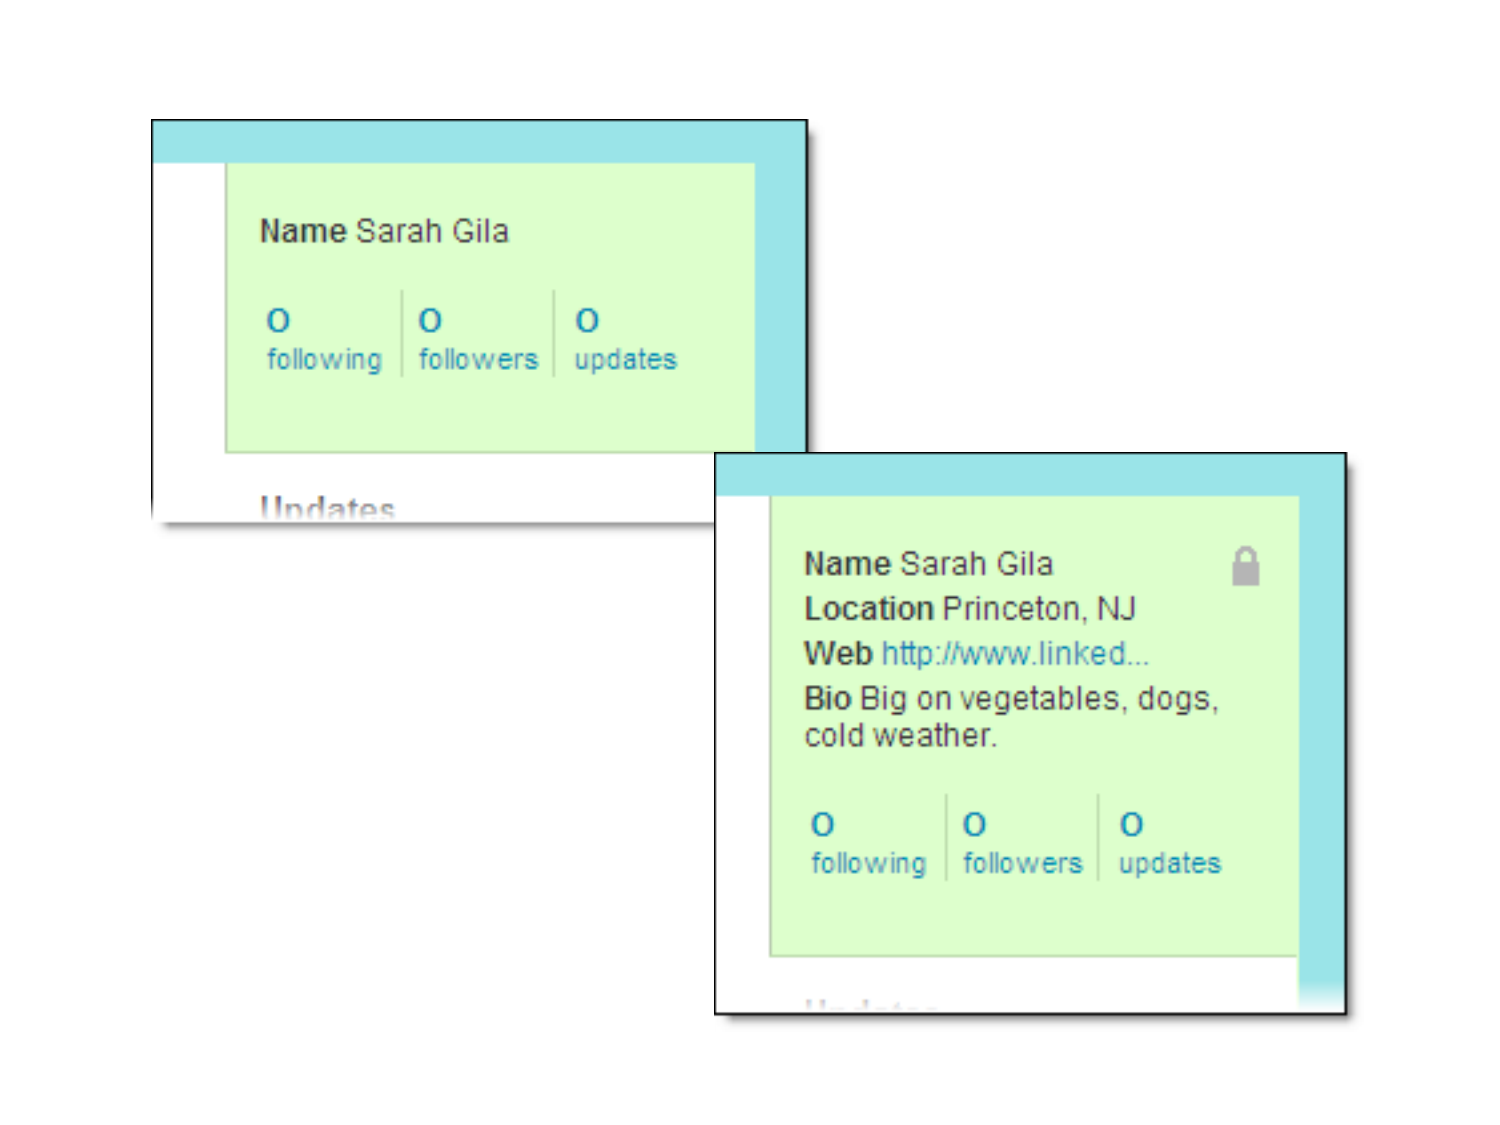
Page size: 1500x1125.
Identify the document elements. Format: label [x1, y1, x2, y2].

picture [151, 119, 1364, 1033]
